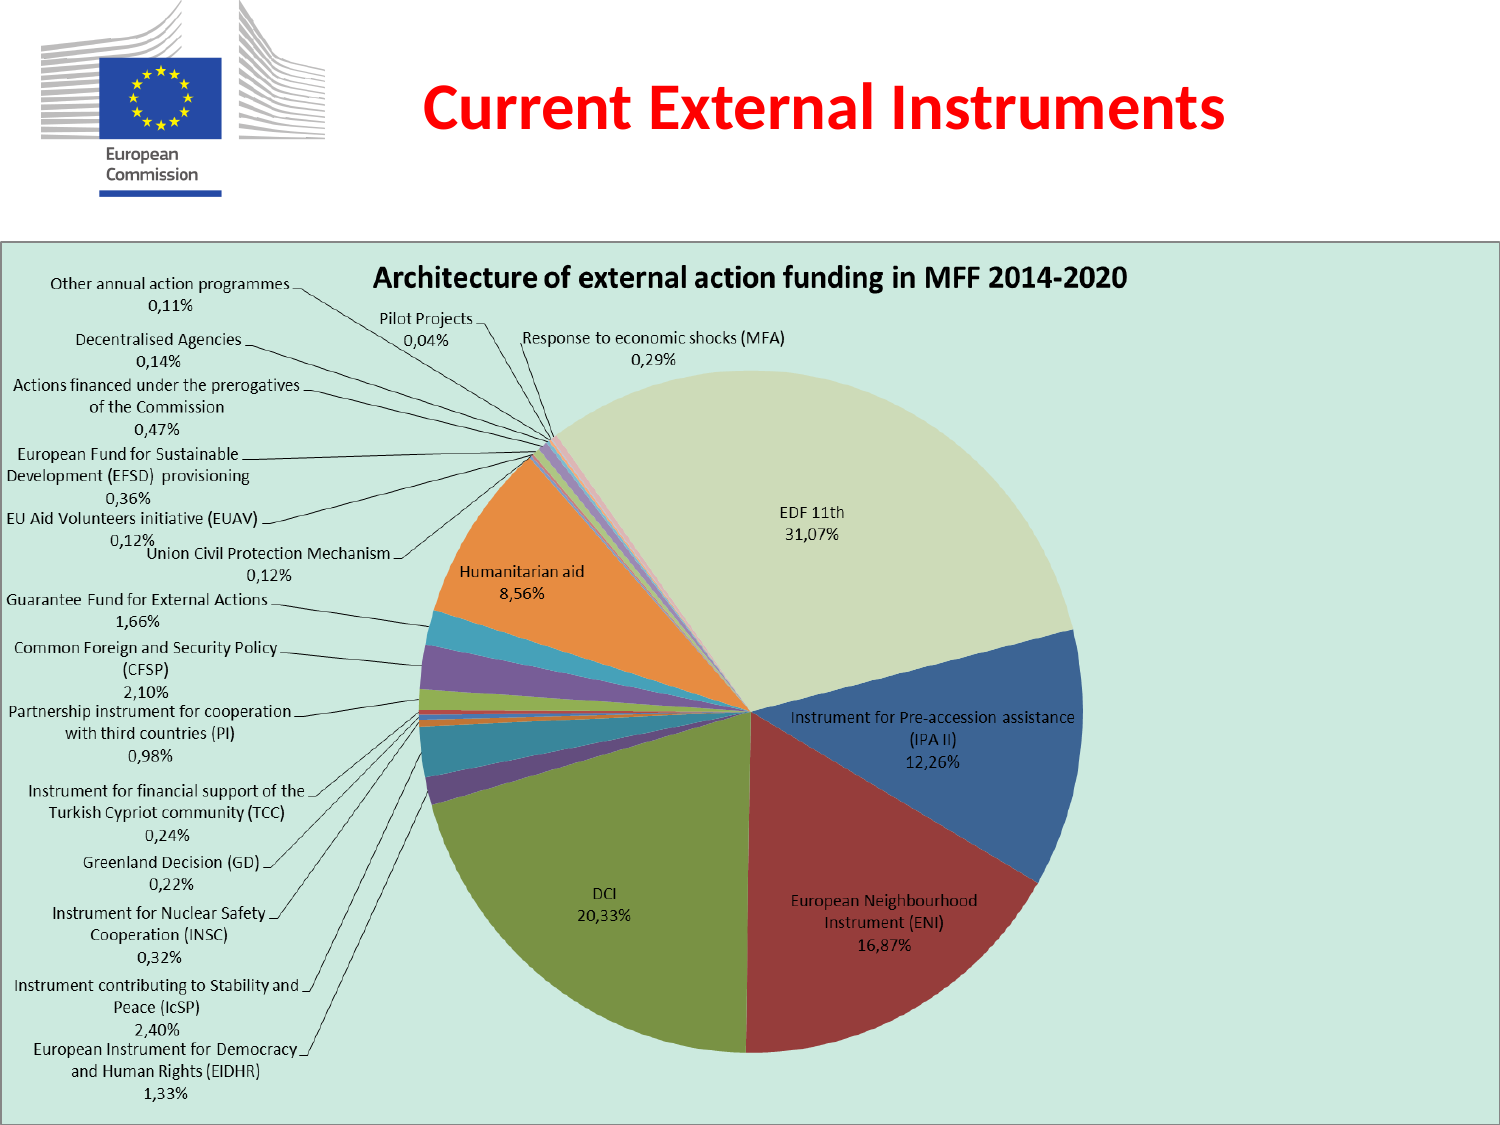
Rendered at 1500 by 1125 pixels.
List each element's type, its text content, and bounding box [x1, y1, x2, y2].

picture [0, 0, 1500, 241]
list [0, 241, 1500, 1125]
title Current External Instruments [330, 8, 1500, 197]
